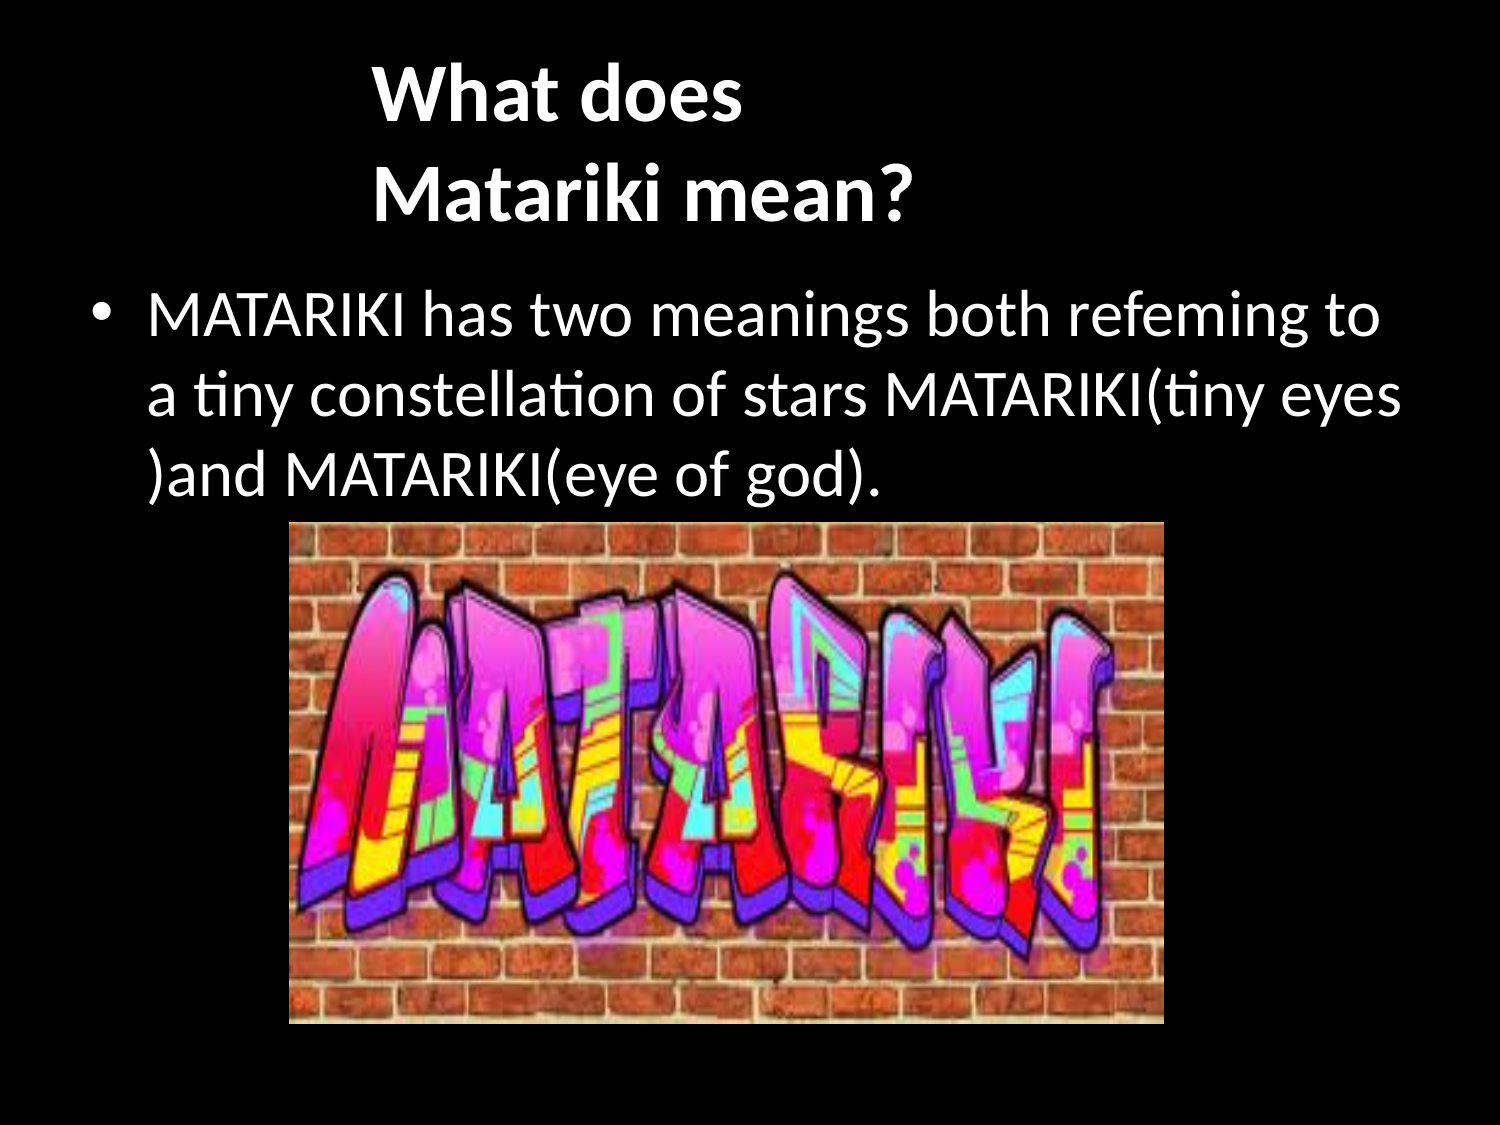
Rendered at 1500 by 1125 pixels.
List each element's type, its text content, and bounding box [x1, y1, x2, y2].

list MATARIKI has two meanings both refeming to a tiny constellation of stars MATARIKI(tiny eyes )and MATARIKI(eye of god). [75, 262, 1425, 1005]
text_box What does Matariki mean? [356, 30, 1030, 246]
picture [288, 522, 1164, 1024]
